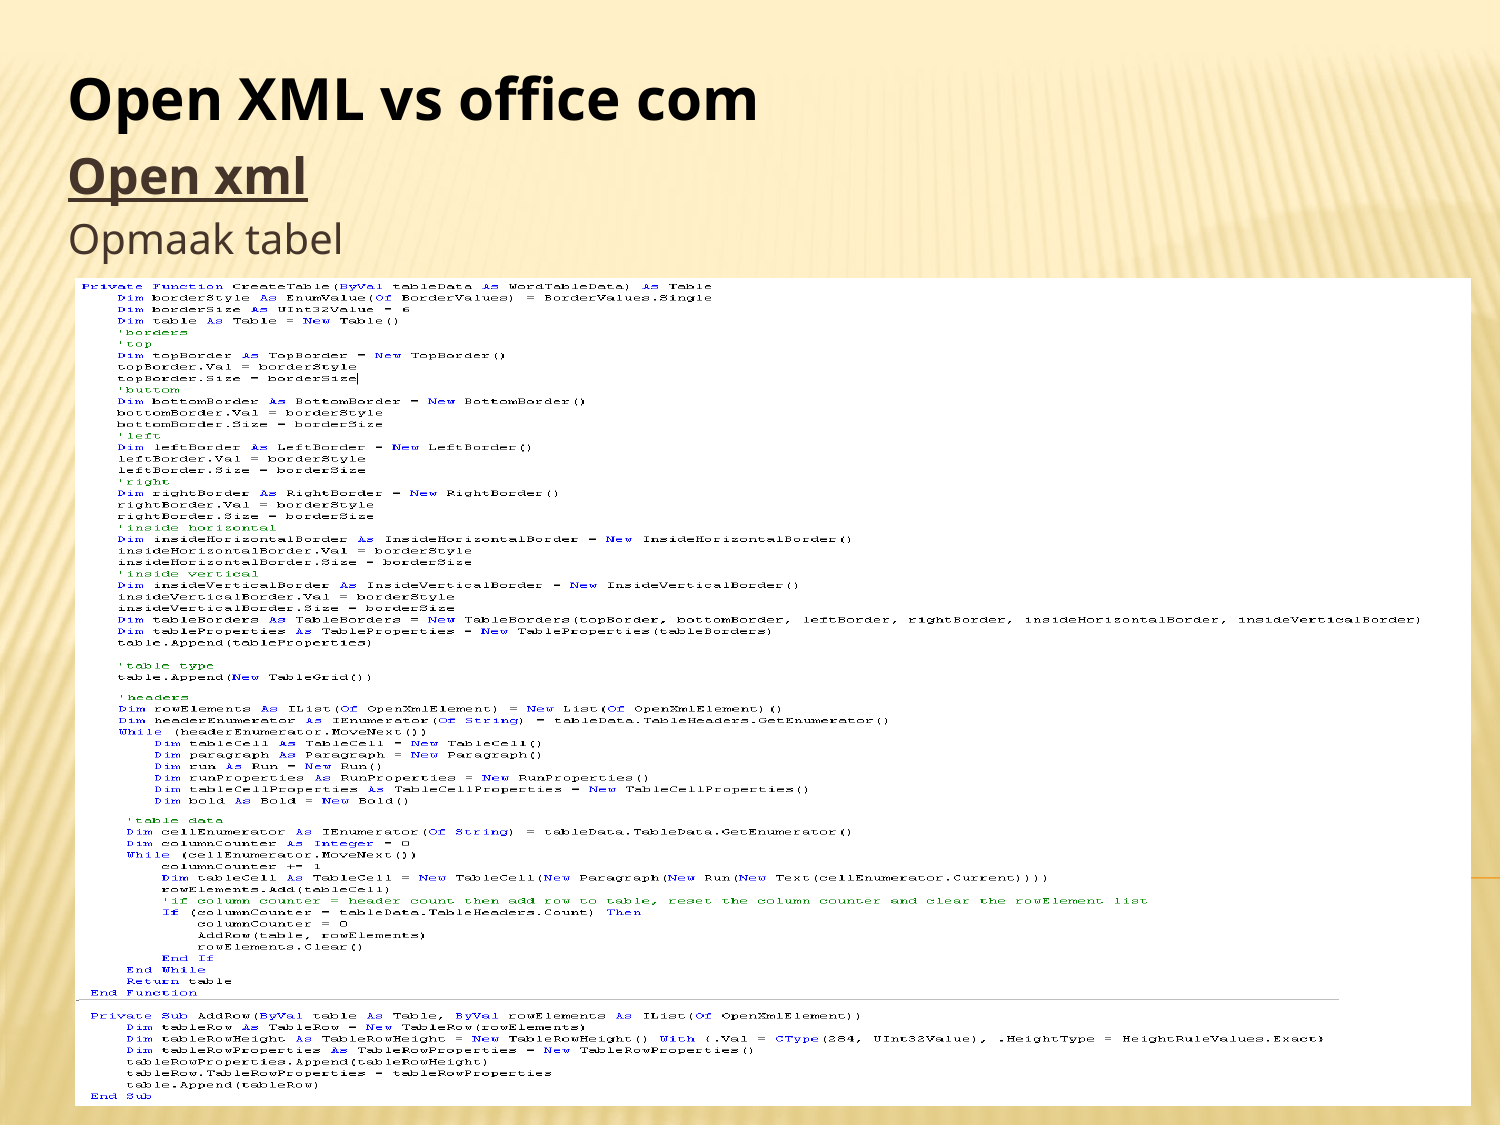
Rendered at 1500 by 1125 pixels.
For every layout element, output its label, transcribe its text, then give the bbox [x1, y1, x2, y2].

picture [75, 278, 1471, 1107]
subtitle Open xml Opmaak tabel [53, 137, 1459, 740]
text_box Open XML vs office com [53, 54, 1447, 140]
